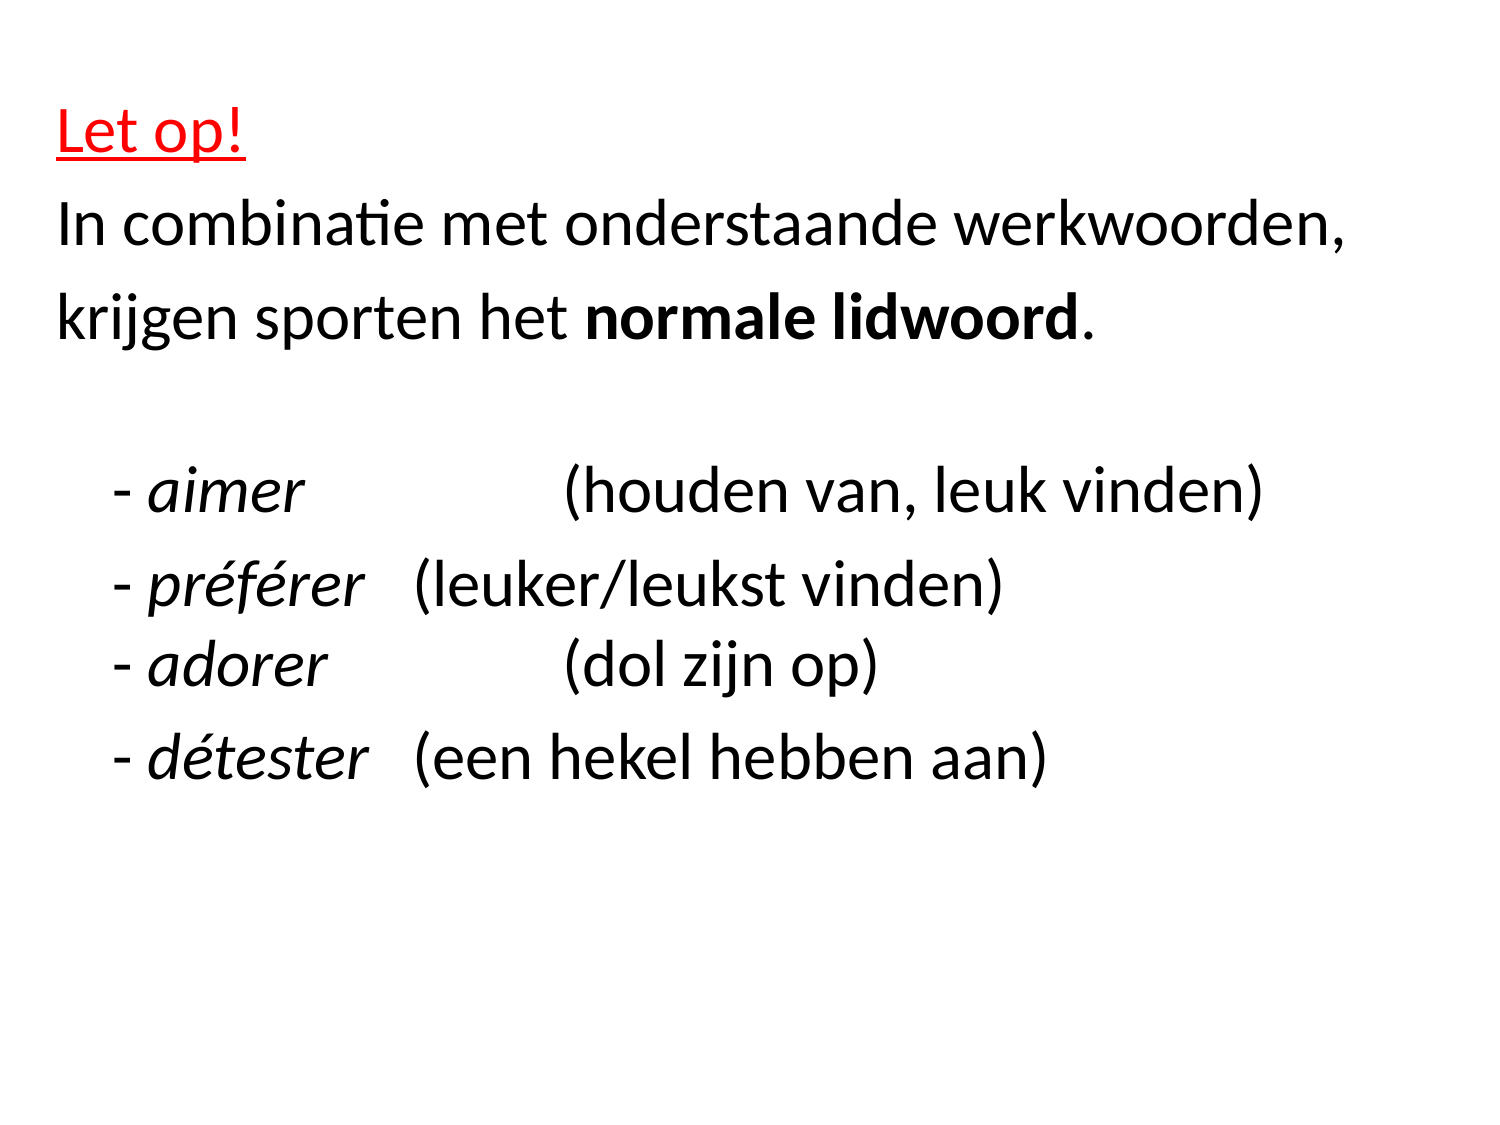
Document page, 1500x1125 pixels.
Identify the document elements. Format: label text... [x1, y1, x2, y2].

text_box Let op! In combinatie met onderstaande werkwoorden, krijgen sporten het normale lidwoord. - aimer (houden van, leuk vinden) - préférer (leuker/leukst vinden) - adorer (dol zijn op) - détester (een hekel hebben aan) [41, 78, 1459, 1024]
